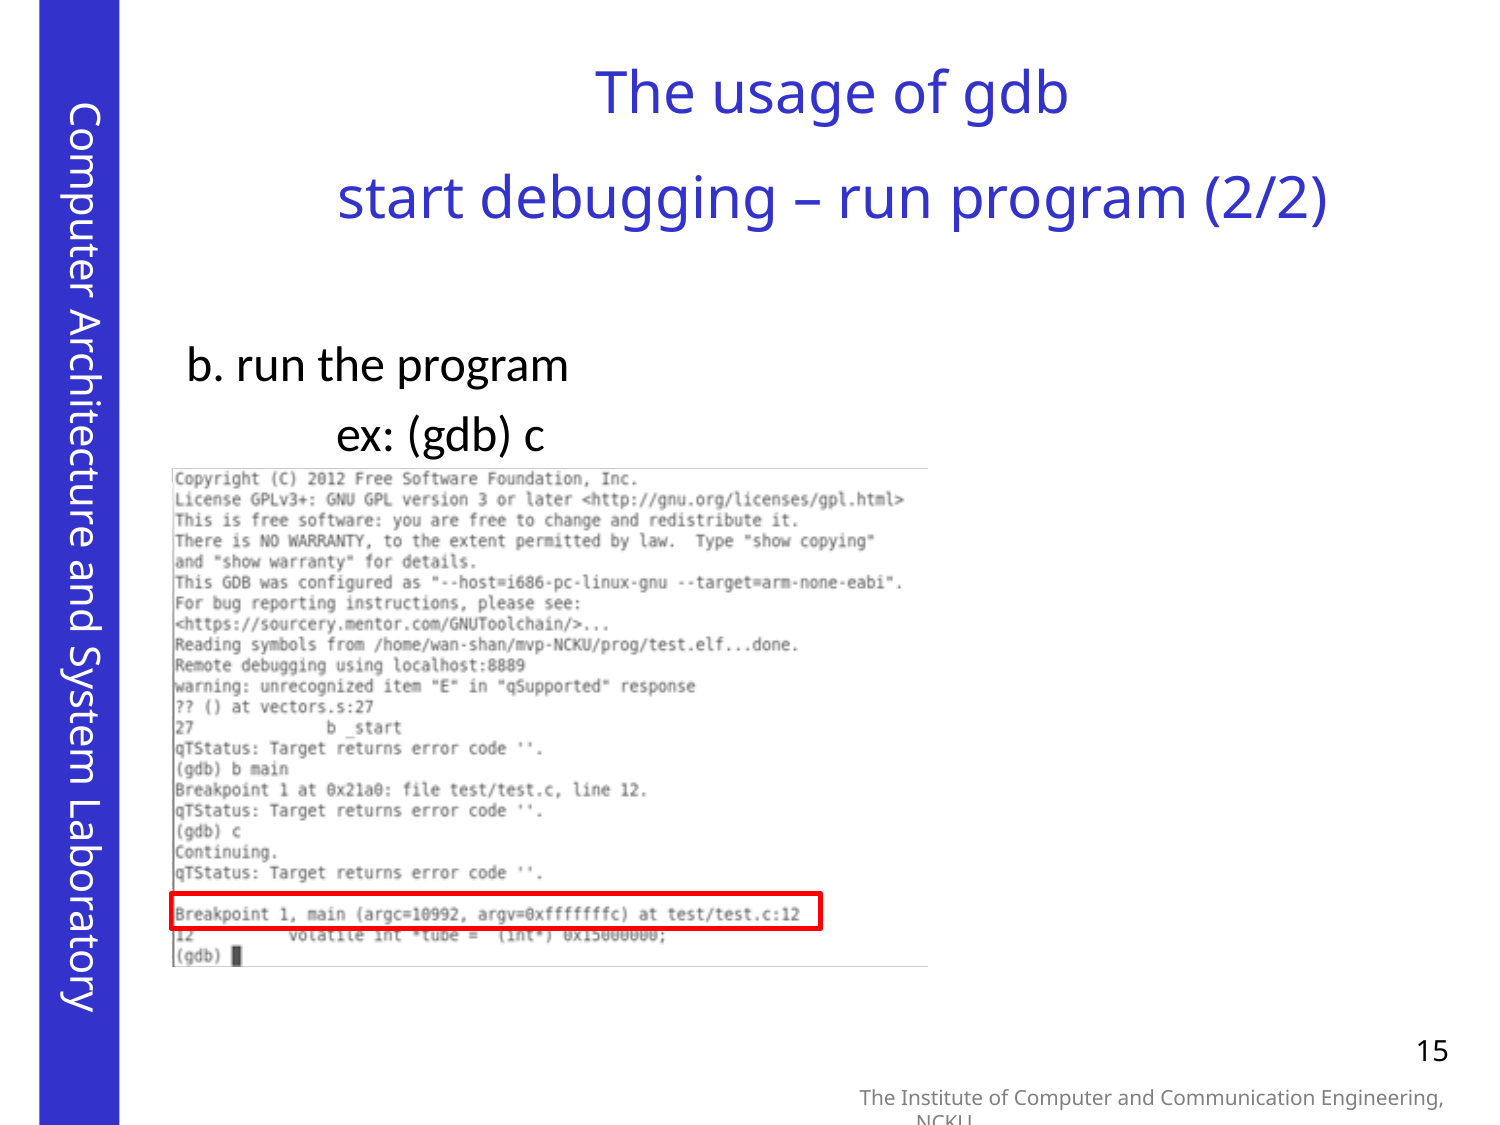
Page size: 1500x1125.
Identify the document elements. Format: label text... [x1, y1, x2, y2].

slide_number 15 [1151, 1024, 1465, 1101]
list b. run the program ex: (gdb) c [170, 243, 1388, 1001]
text_box The usage of gdb start debugging – run program (2/2) [171, 31, 1495, 219]
picture [171, 467, 929, 967]
